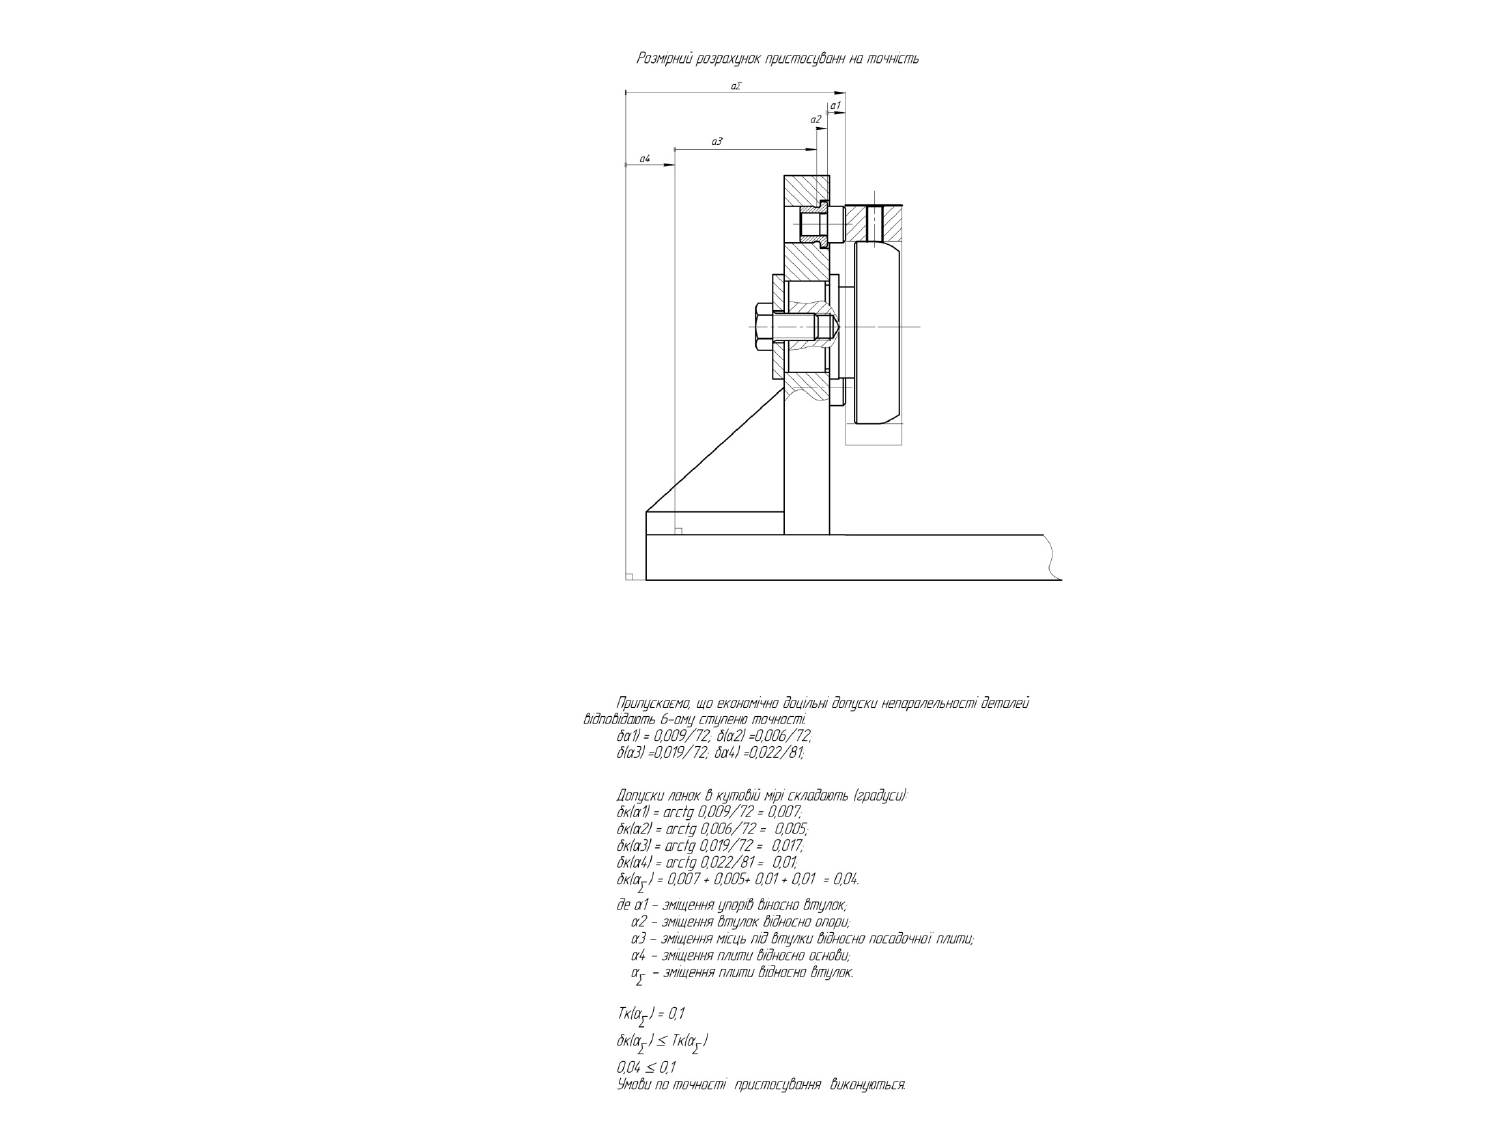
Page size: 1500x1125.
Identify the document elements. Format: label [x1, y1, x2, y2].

list [581, 49, 1063, 1110]
